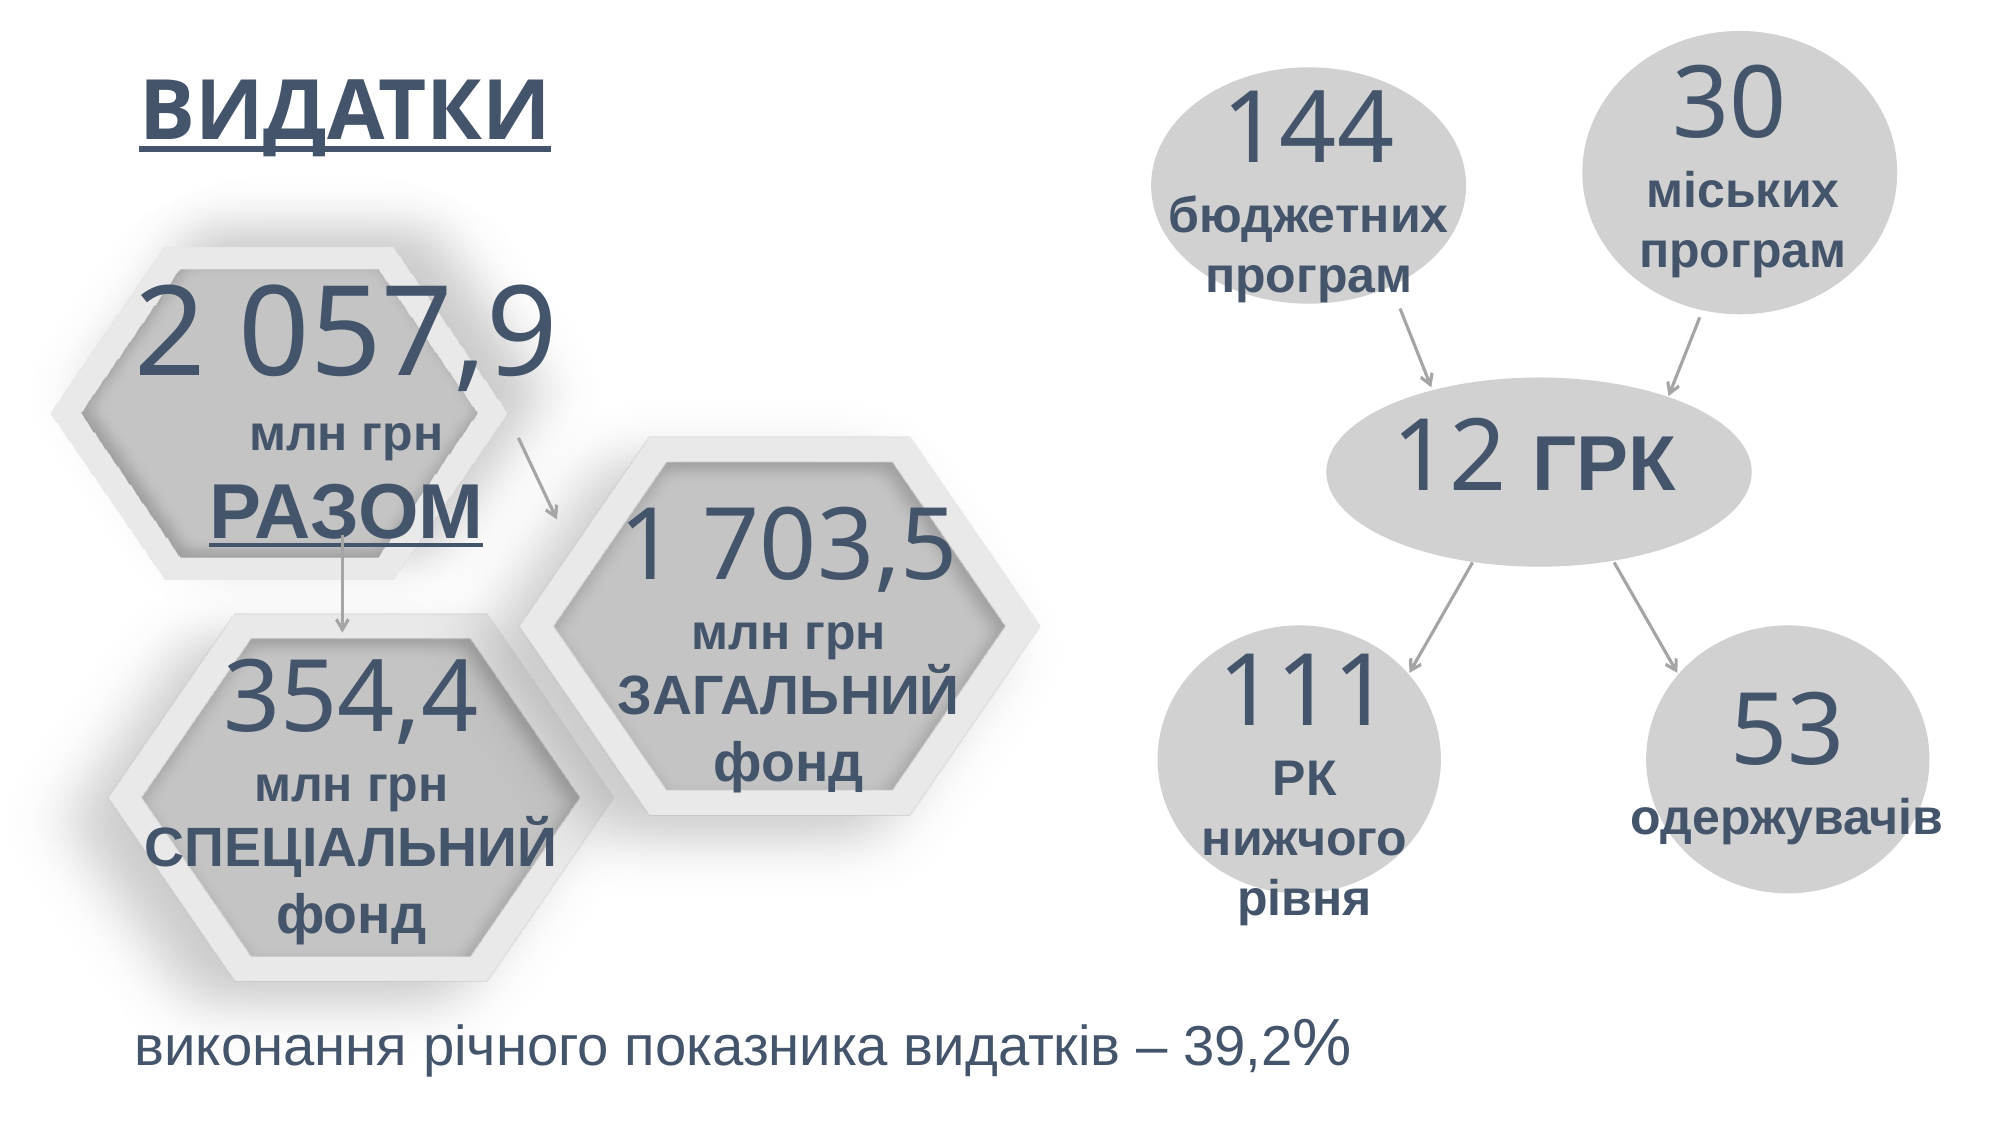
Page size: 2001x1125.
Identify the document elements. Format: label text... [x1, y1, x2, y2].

text_box [1353, 518, 1725, 567]
text_box 144 бюджетних програм [1151, 55, 1467, 311]
text_box 111 РК нижчого рівня [1164, 617, 1446, 933]
text_box [1157, 719, 1164, 800]
text_box 30 міських програм [1577, 30, 1909, 285]
text_box 12 ГРК [1281, 382, 1788, 518]
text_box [1614, 562, 1678, 673]
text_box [1409, 562, 1473, 673]
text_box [11, 168, 1060, 1067]
text_box [1643, 285, 1836, 315]
text_box 53 одержувачів [1614, 656, 1961, 852]
table_header виконання річного показника видатків – 39,2% [115, 995, 1583, 1095]
text_box ВИДАТКИ [119, 27, 638, 168]
text_box [1474, 377, 1604, 382]
text_box [1697, 625, 1878, 656]
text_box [1400, 308, 1432, 388]
text_box [1685, 852, 1891, 894]
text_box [1668, 317, 1700, 397]
